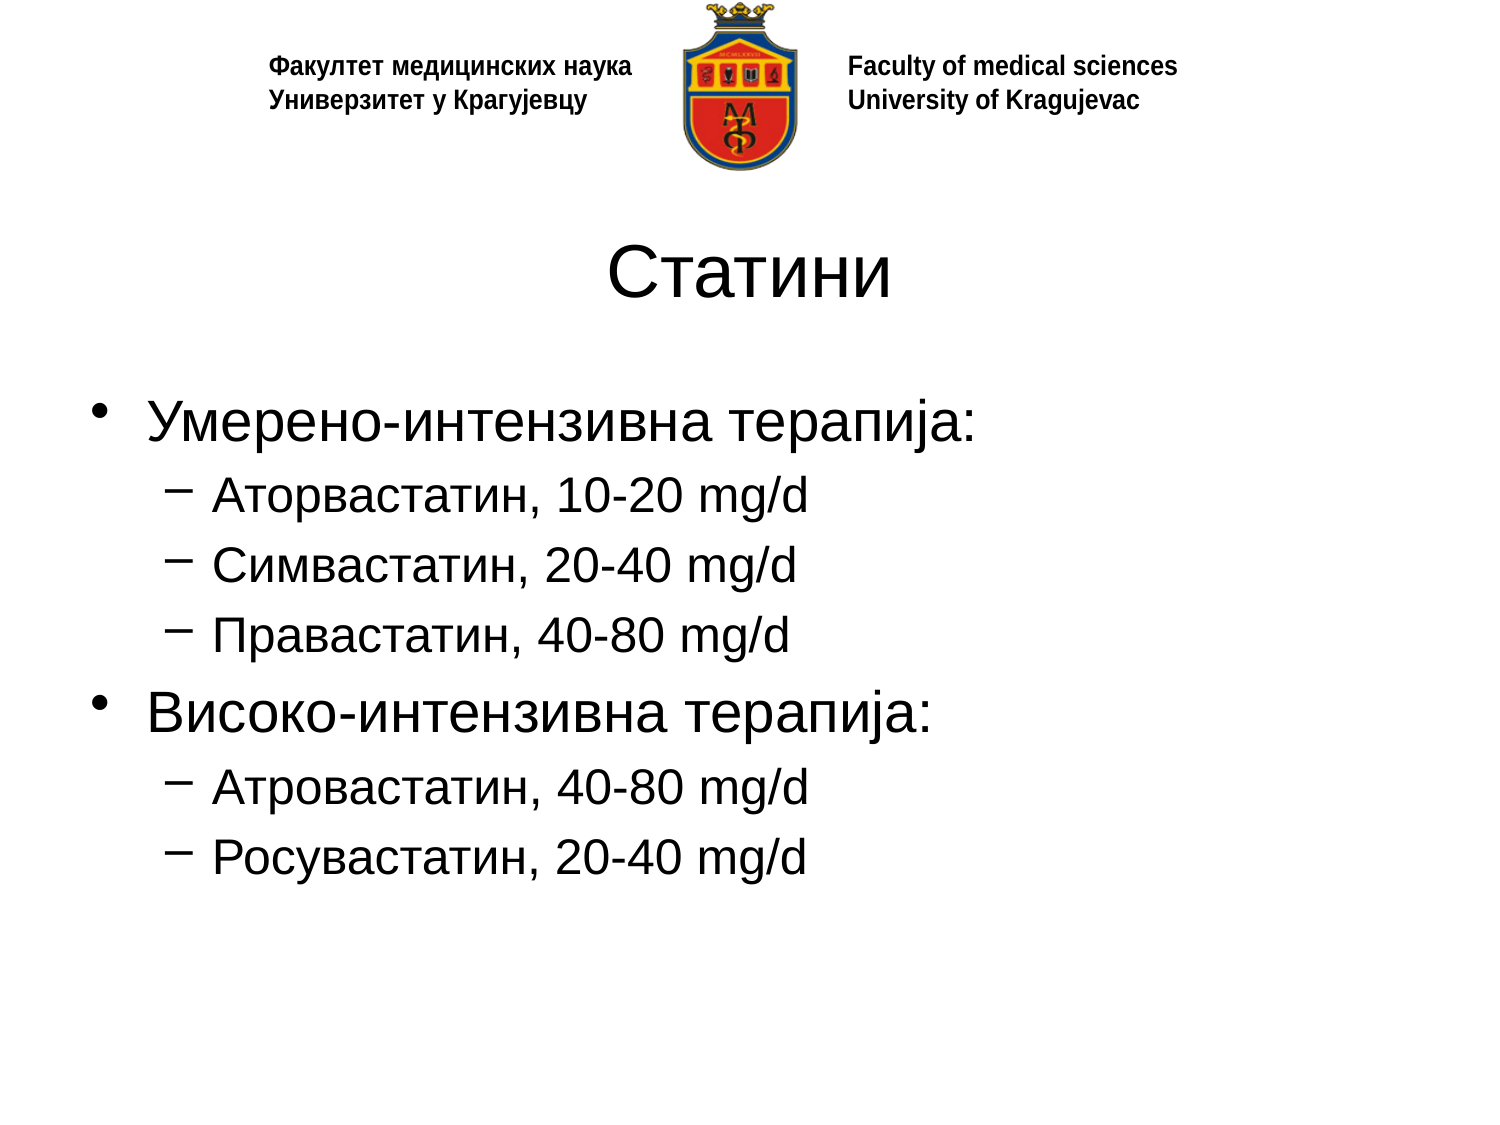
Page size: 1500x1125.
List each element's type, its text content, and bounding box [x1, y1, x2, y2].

title Статини [74, 173, 1426, 362]
list Умерено-интензивна терапија: Аторвастатин, 10-20 mg/d Симвастатин, 20-40 mg/d Правастатин, 40-80 mg/d Високо-интензивна терапија: Атровастатин, 40-80 mg/d Росувастатин, 20-40 mg/d [74, 374, 1426, 1118]
